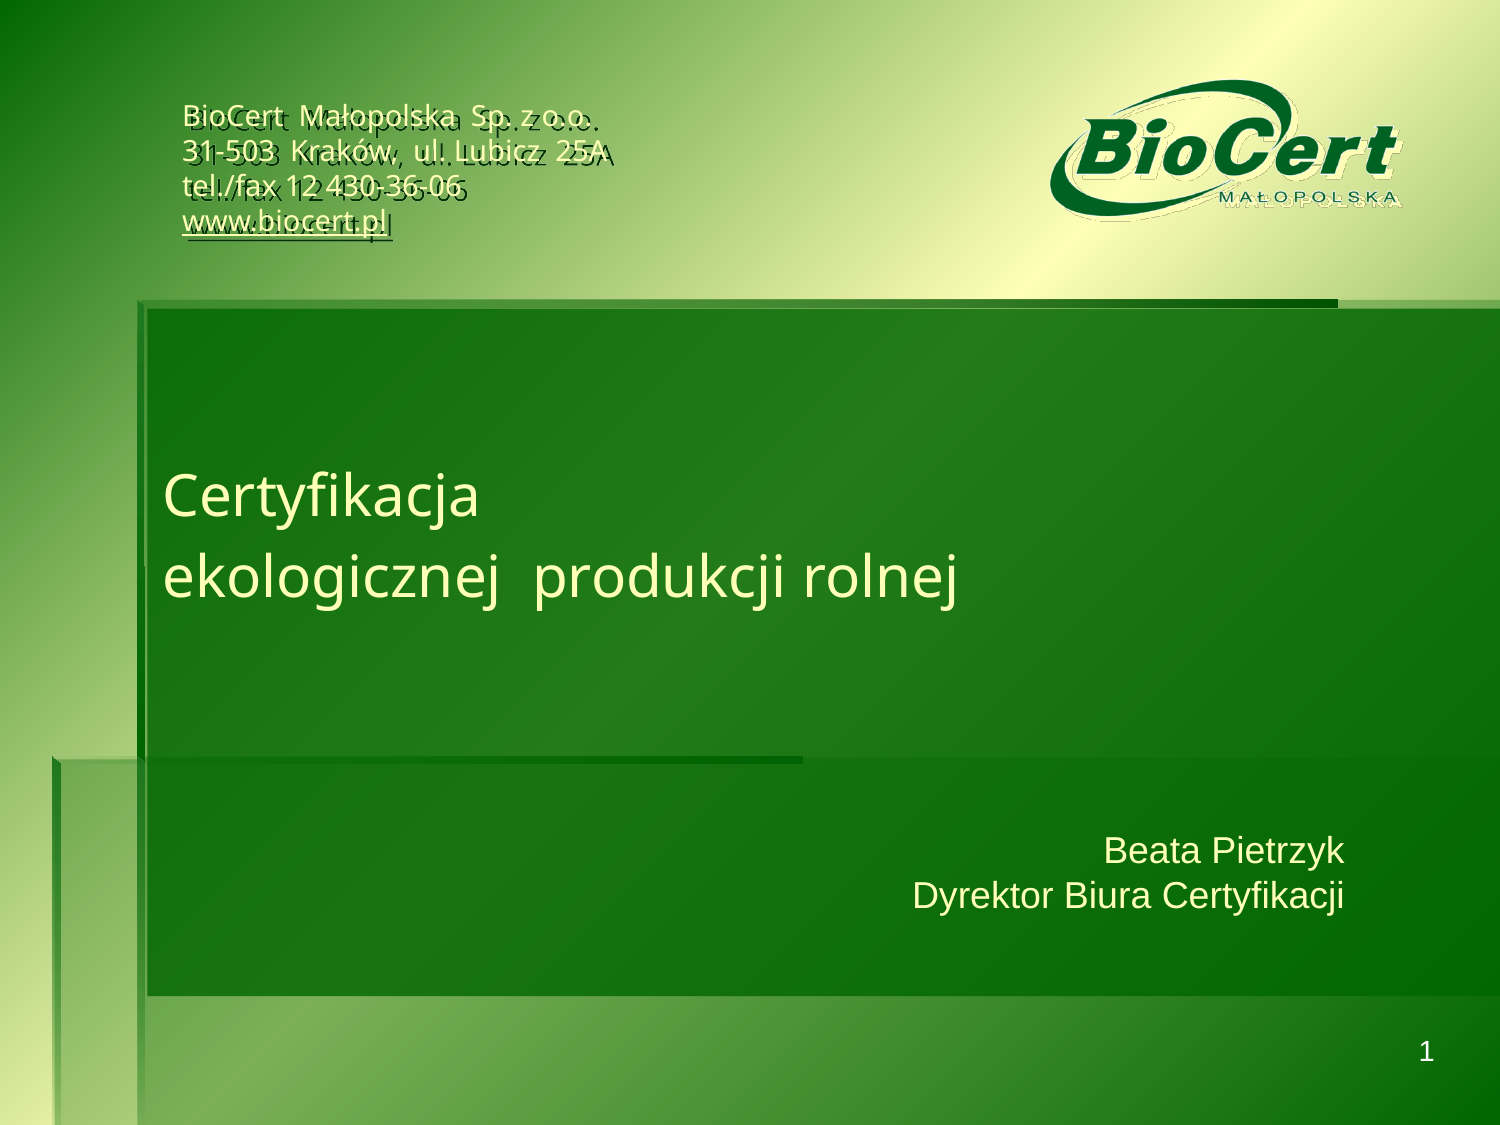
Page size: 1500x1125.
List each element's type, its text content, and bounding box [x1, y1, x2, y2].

slide_number 1 [1137, 1024, 1451, 1103]
text_box Beata Pietrzyk Dyrektor Biura Certyfikacji [609, 818, 1360, 924]
text_box BioCert Małopolska Sp. z o.o. 31-503 Kraków, ul. Lubicz 25A tel./fax 12 430-36-06 www.biocert.pl [167, 90, 623, 245]
picture [1045, 74, 1401, 222]
list Certyfikacja ekologicznej produkcji rolnej [147, 308, 1500, 997]
